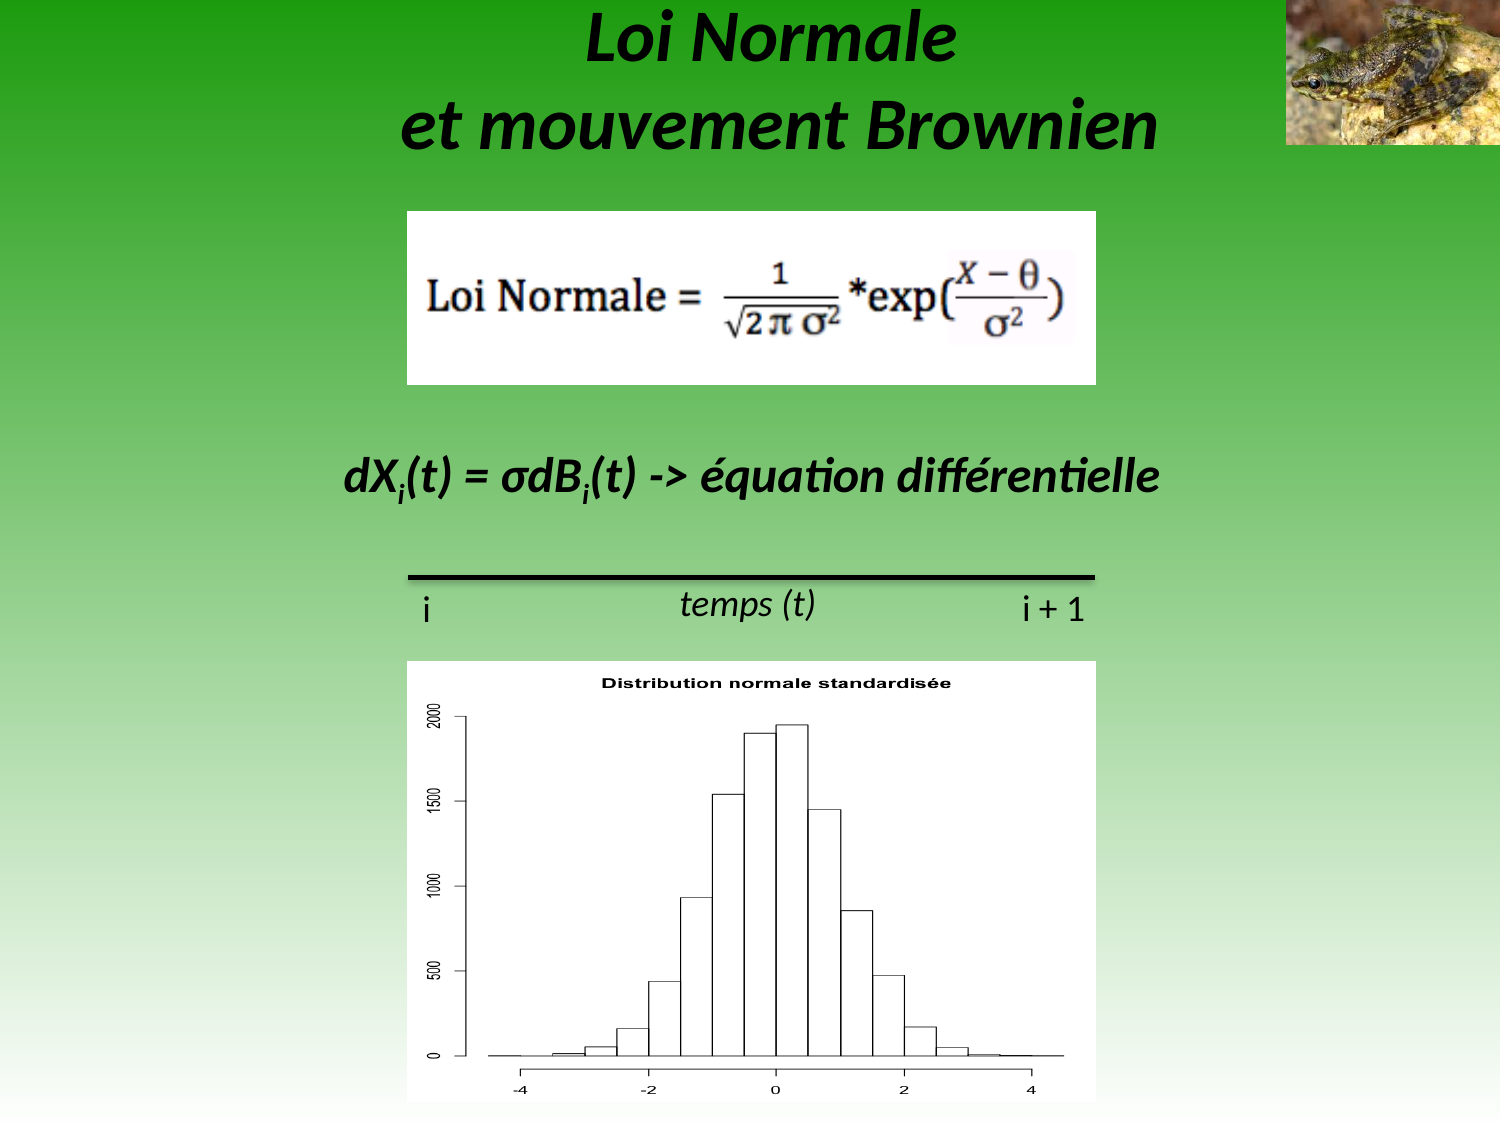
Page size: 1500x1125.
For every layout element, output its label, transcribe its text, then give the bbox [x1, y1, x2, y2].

picture [407, 211, 1096, 385]
text_box temps (t) [664, 571, 852, 576]
text_box temps (t) [664, 585, 852, 632]
text_box i [407, 583, 531, 638]
title Loi Normale et mouvement Brownien [112, 0, 1449, 173]
text_box dXi(t) = σdBi(t) -> équation différentielle [112, 435, 1392, 638]
picture [407, 661, 1096, 1102]
picture [1286, 0, 1500, 146]
text_box i + 1 [1007, 576, 1131, 637]
